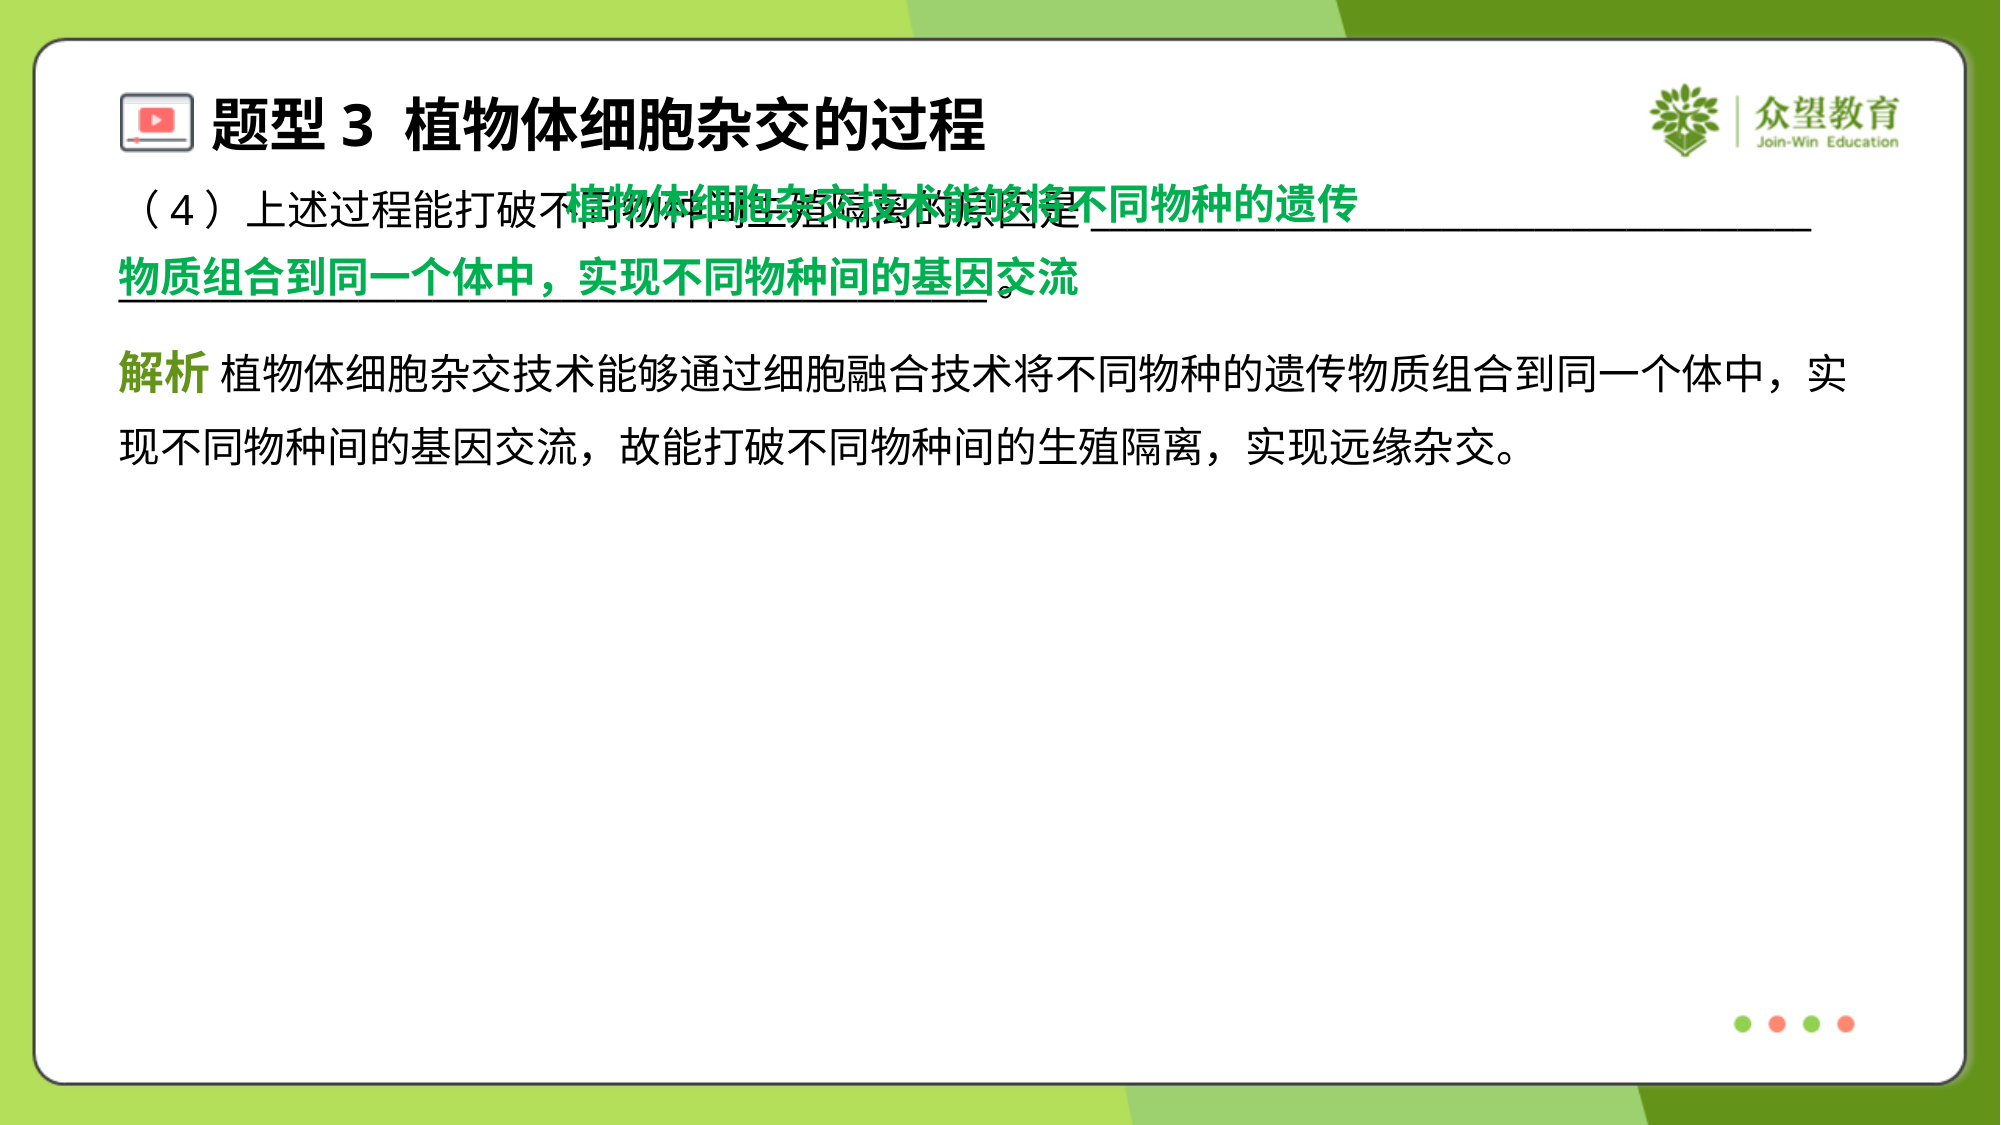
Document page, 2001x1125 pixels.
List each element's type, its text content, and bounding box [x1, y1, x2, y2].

text_box 植物体细胞杂交技术能够将不同物种的遗传 物质组合到同一个体中，实现不同物种间的基因交流 [118, 152, 1882, 294]
text_box （4）上述过程能打破不同物种间生殖隔离的原因是_______________________________________ _______________________________________________。 [118, 158, 1883, 298]
text_box 解析 植物体细胞杂交技术能够通过细胞融合技术将不同物种的遗传物质组合到同一个体中，实 现不同物种间的基因交流，故能打破不同物种间的生殖隔离，实现远缘杂交。 [118, 314, 1883, 464]
picture [0, 0, 2000, 1125]
